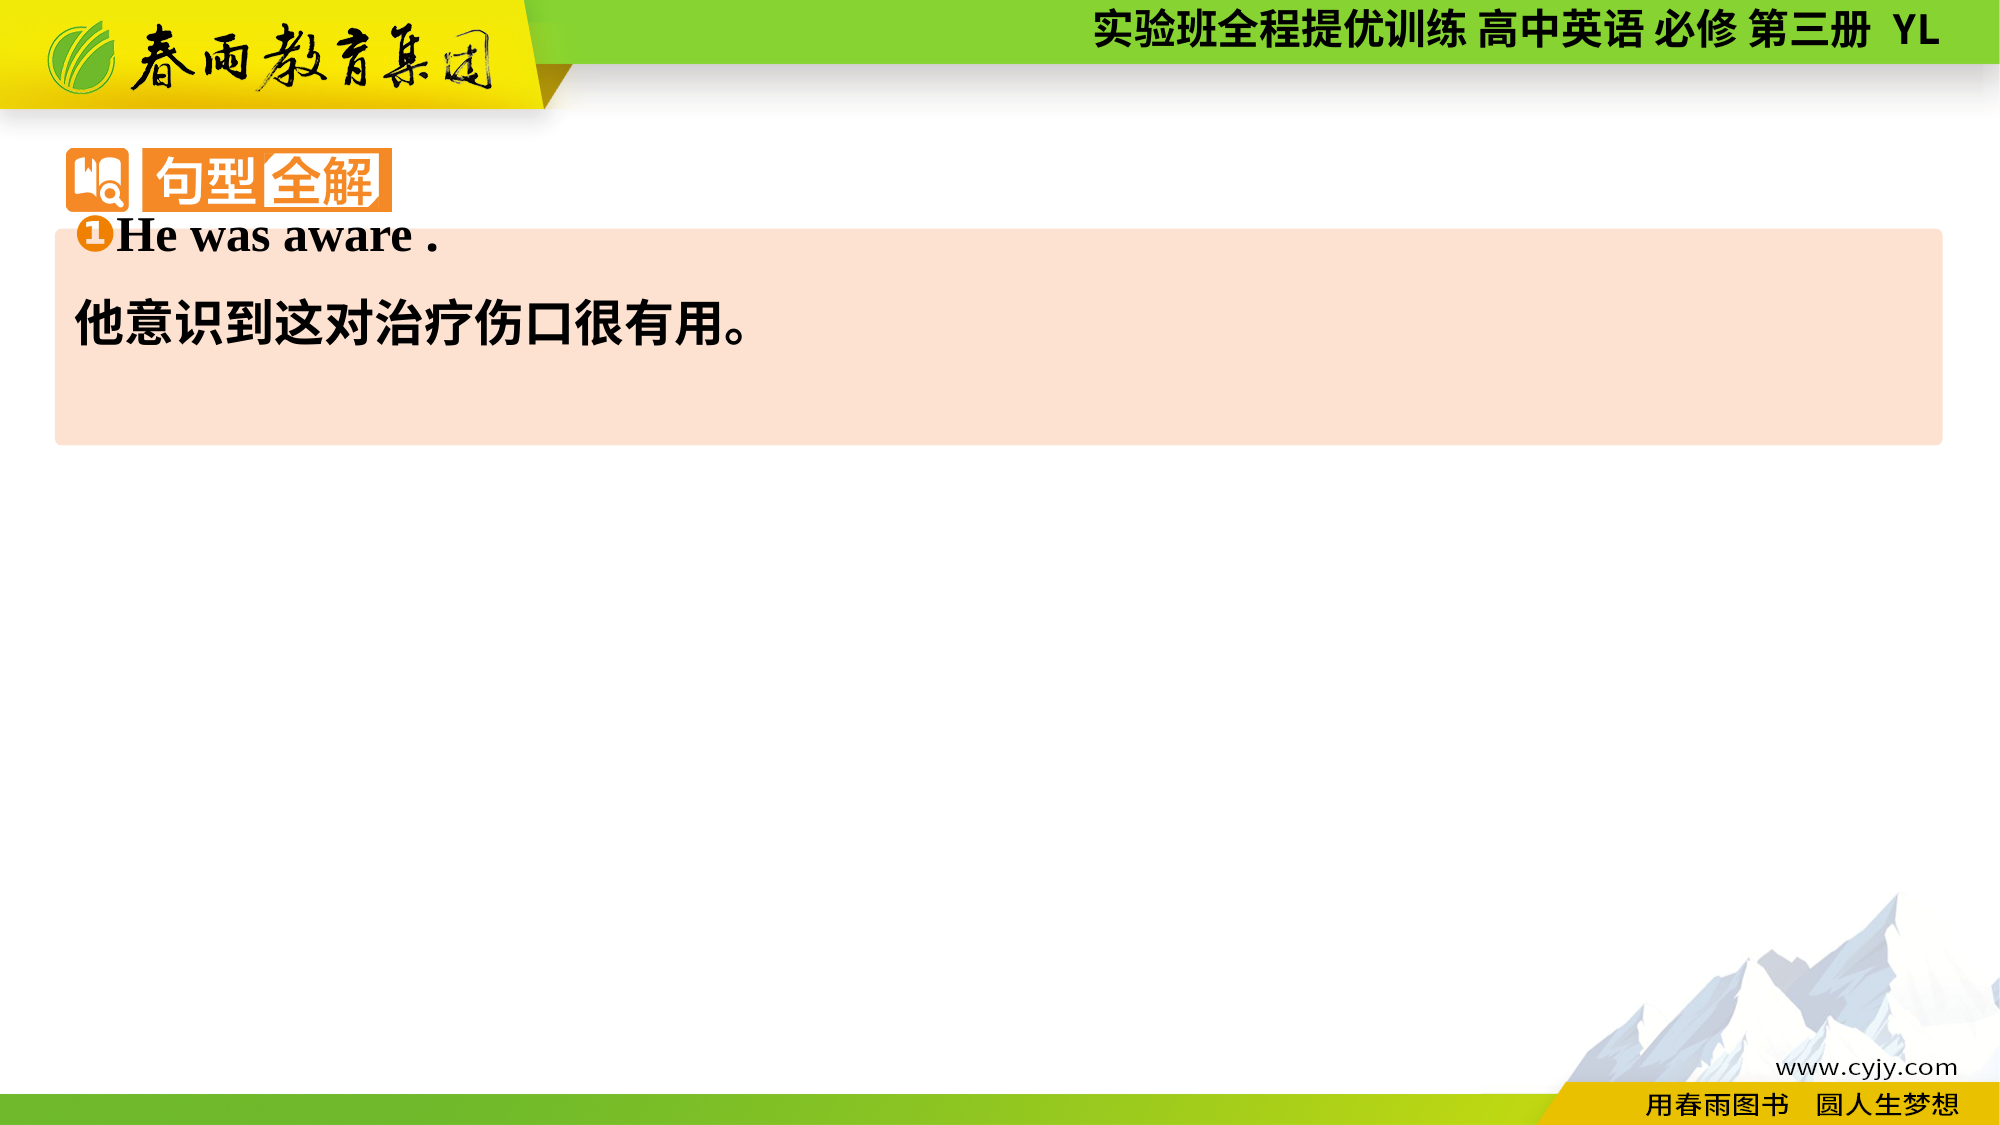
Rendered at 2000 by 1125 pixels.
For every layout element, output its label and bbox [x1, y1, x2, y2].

text_box [54, 228, 1943, 446]
picture [0, 0, 2000, 1125]
